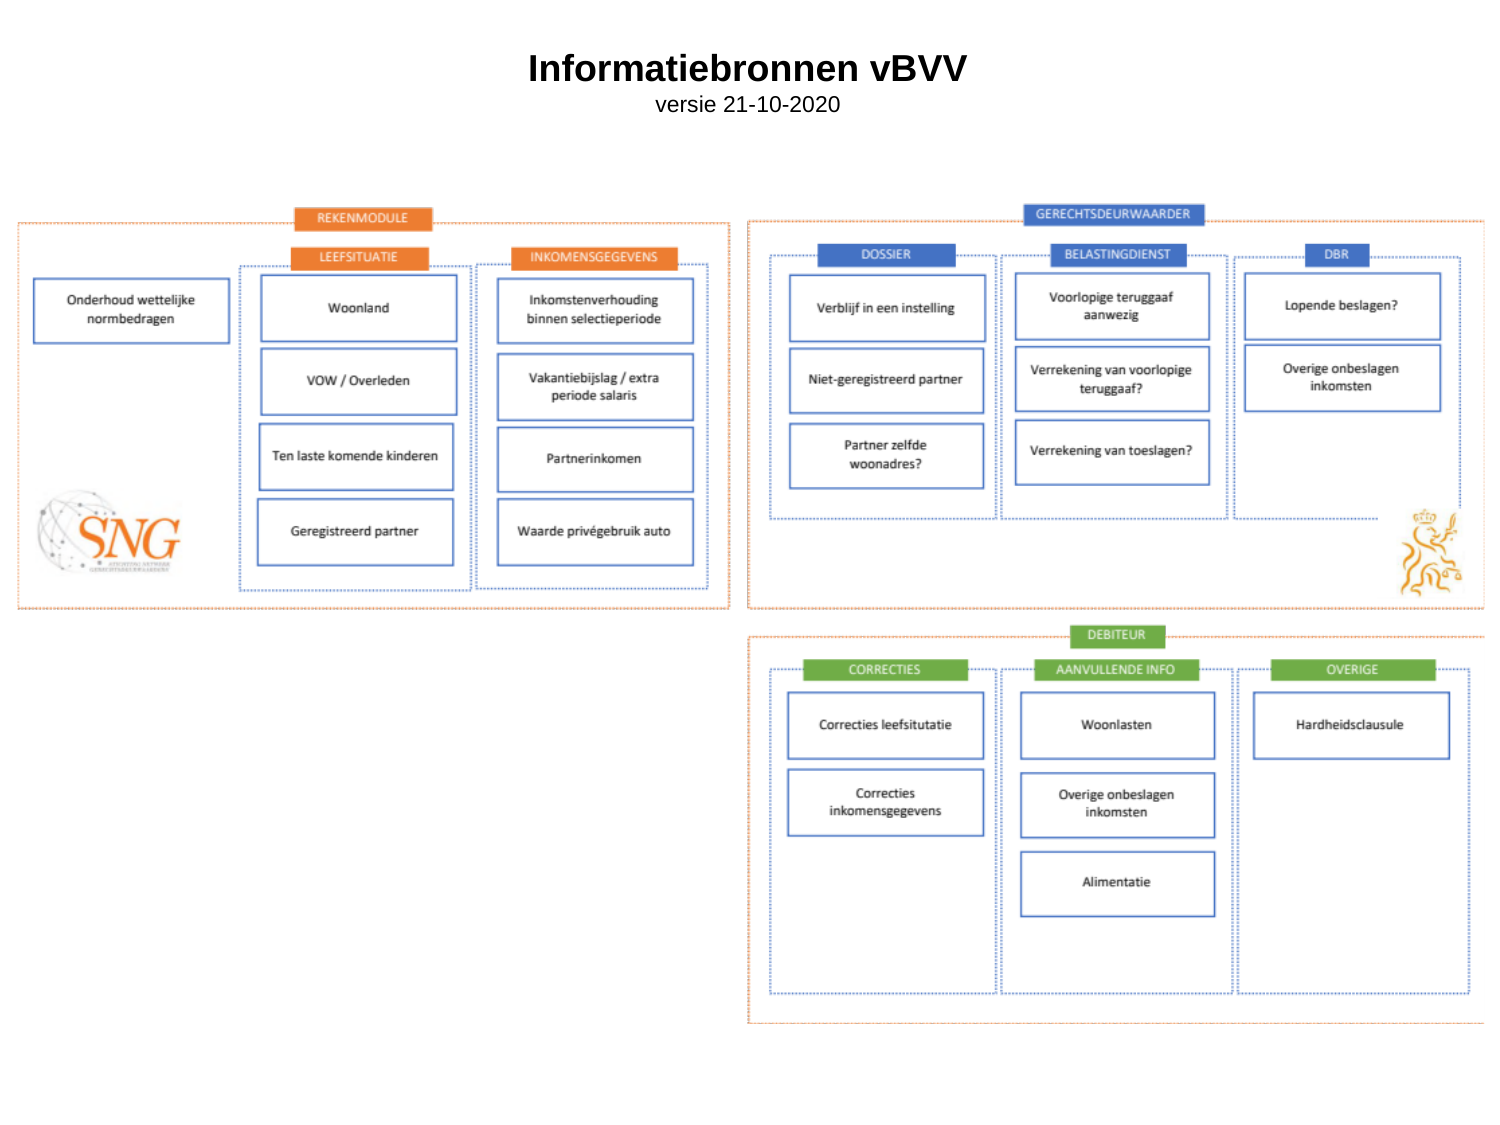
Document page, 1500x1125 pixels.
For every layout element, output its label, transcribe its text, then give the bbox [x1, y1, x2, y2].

picture [17, 201, 1485, 1024]
text_box Informatiebronnen vBVV versie 21-10-2020 [513, 37, 983, 125]
